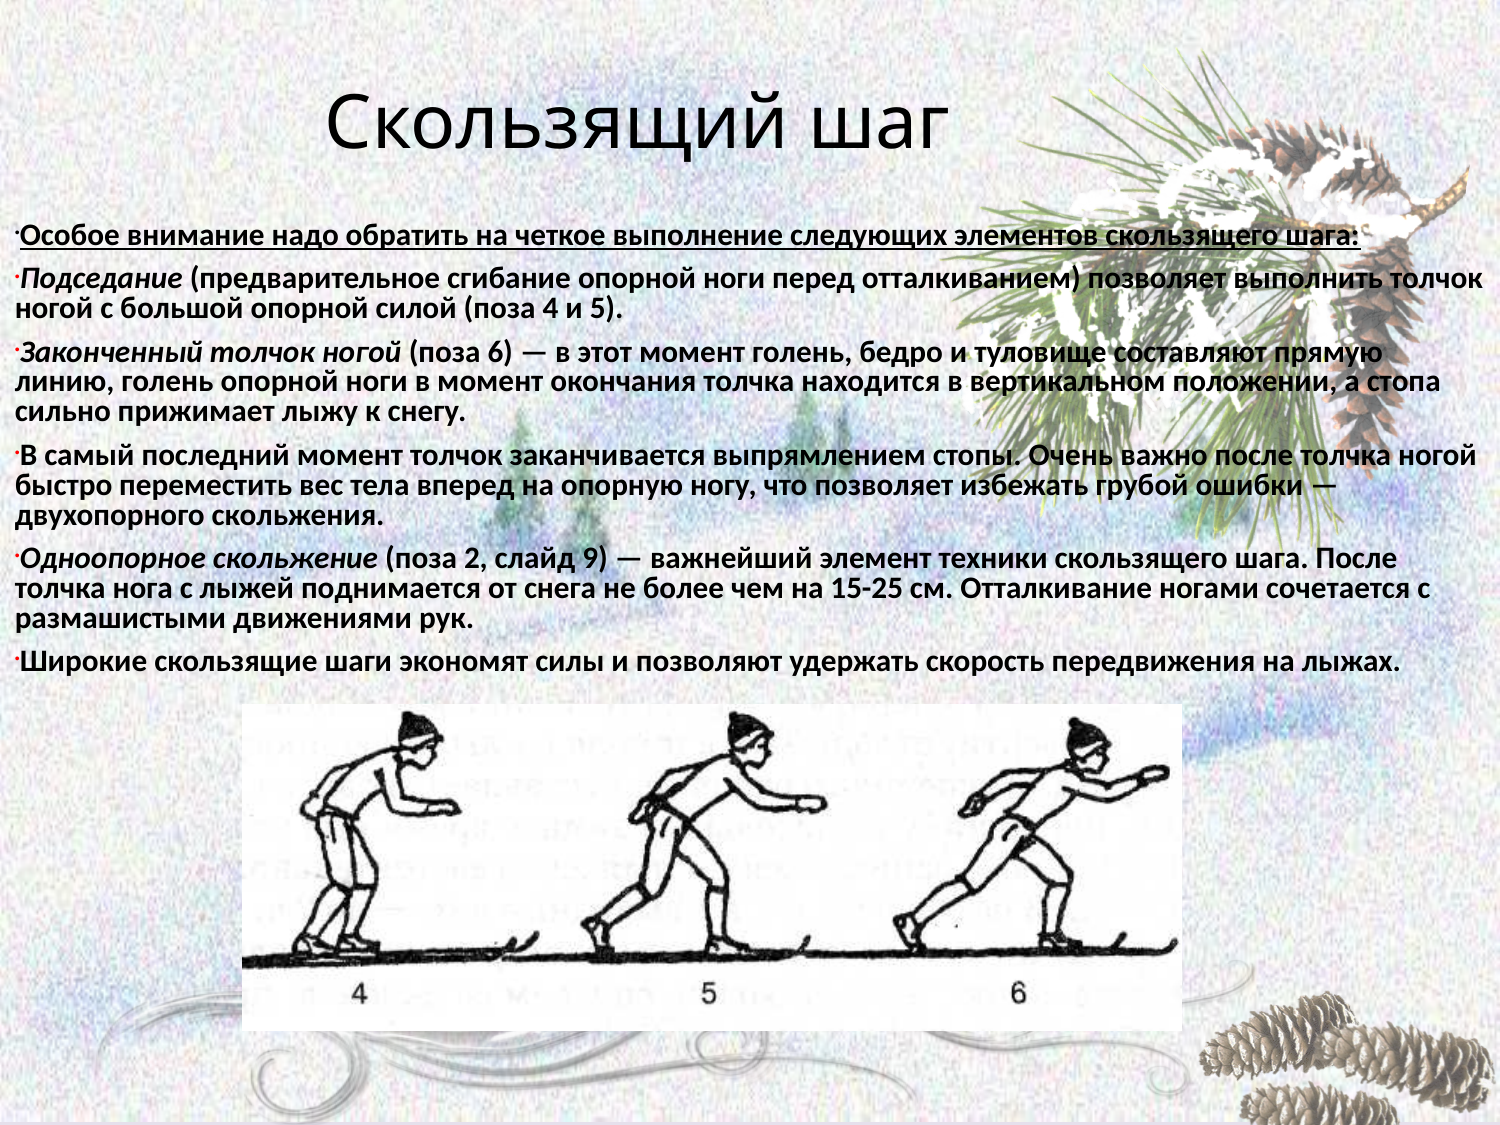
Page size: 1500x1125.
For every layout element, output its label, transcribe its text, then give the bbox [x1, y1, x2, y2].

text_box Скользящий шаг [230, 66, 1046, 173]
picture [0, 703, 1500, 1125]
picture [0, 0, 1500, 214]
text_box Особое внимание надо обратить на четкое выполнение следующих элементов скользящего шага: Подседание (предварительное сгибание опорной ноги перед отталкиванием) позволяет выполнить толчок ногой с большой опорной силой (поза 4 и 5). Законченный толчок ногой (поза 6) — в этот момент голень, бедро и туловище составляют прямую линию, голень опорной ноги в момент окончания толчка находится в вертикальном положении, а стопа сильно прижимает лыжу к снегу. В самый последний момент толчок заканчивается выпрямлением стопы. Очень важно после толчка ногой быстро переместить вес тела вперед на опорную ногу, что позволяет избежать грубой ошибки — двухопорного скольжения. Одноопорное скольжение (поза 2, слайд 9) — важнейший элемент техники скользящего шага. После толчка нога с лыжей поднимается от снега не более чем на 15-25 см. Отталкивание ногами сочетается с размашистыми движениями рук. Широкие скользящие шаги экономят силы и позволяют удержать скорость передвижения на лыжах. [0, 214, 1500, 847]
